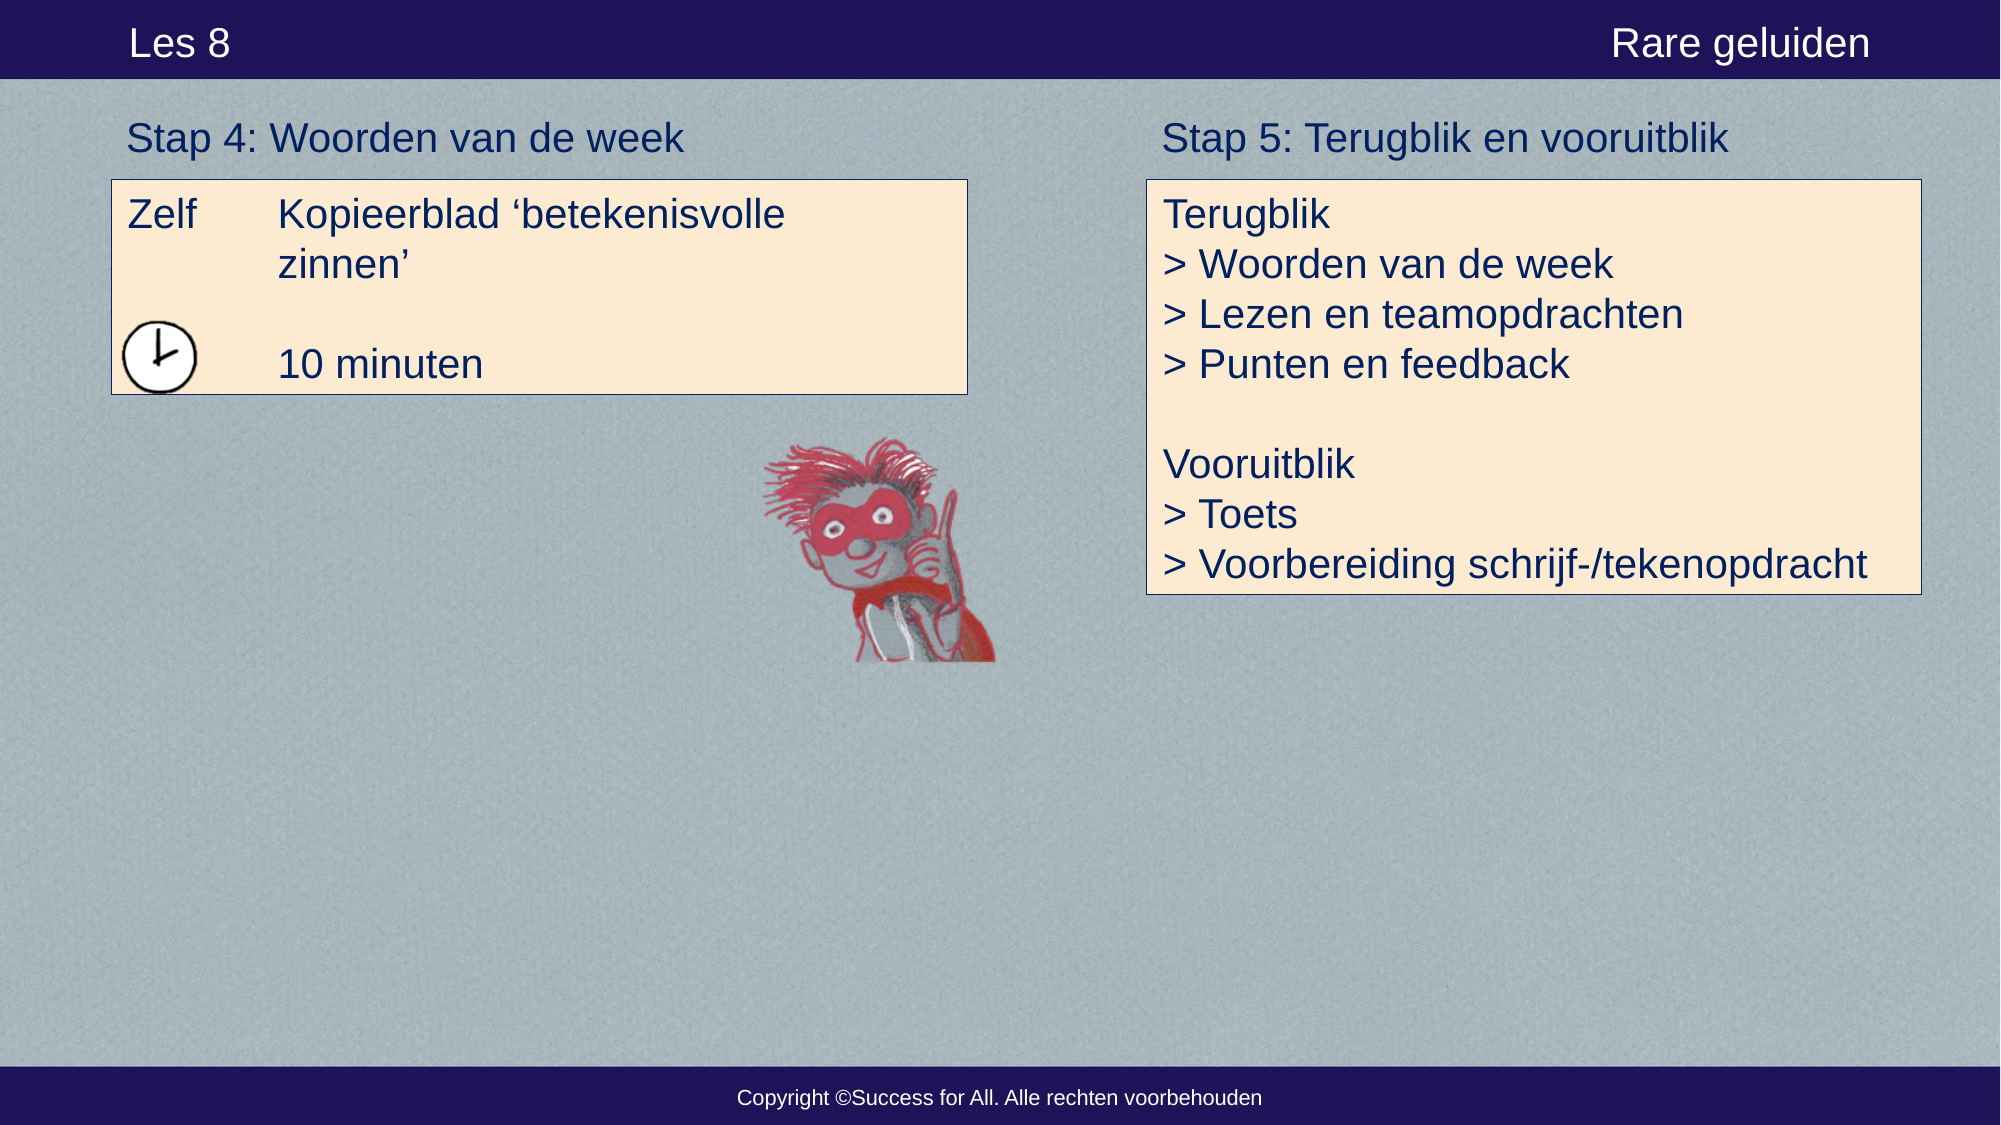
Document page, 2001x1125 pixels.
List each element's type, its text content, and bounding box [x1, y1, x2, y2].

picture [0, 0, 2001, 1125]
text_box Copyright ©Success for All. Alle rechten voorbehouden [0, 1076, 2000, 1125]
text_box Les 8 [114, 8, 354, 73]
text_box Zelf Kopieerblad ‘betekenisvolle zinnen’ 10 minuten [111, 179, 968, 395]
text_box Terugblik > Woorden van de week > Lezen en teamopdrachten > Punten en feedback Vooruitblik > Toets > Voorbereiding schrijf-/tekenopdracht [1146, 179, 1922, 595]
text_box Stap 4: Woorden van de week [111, 103, 904, 168]
text_box Stap 5: Terugblik en vooruitblik [1146, 103, 1939, 169]
text_box Rare geluiden [999, 8, 1886, 73]
